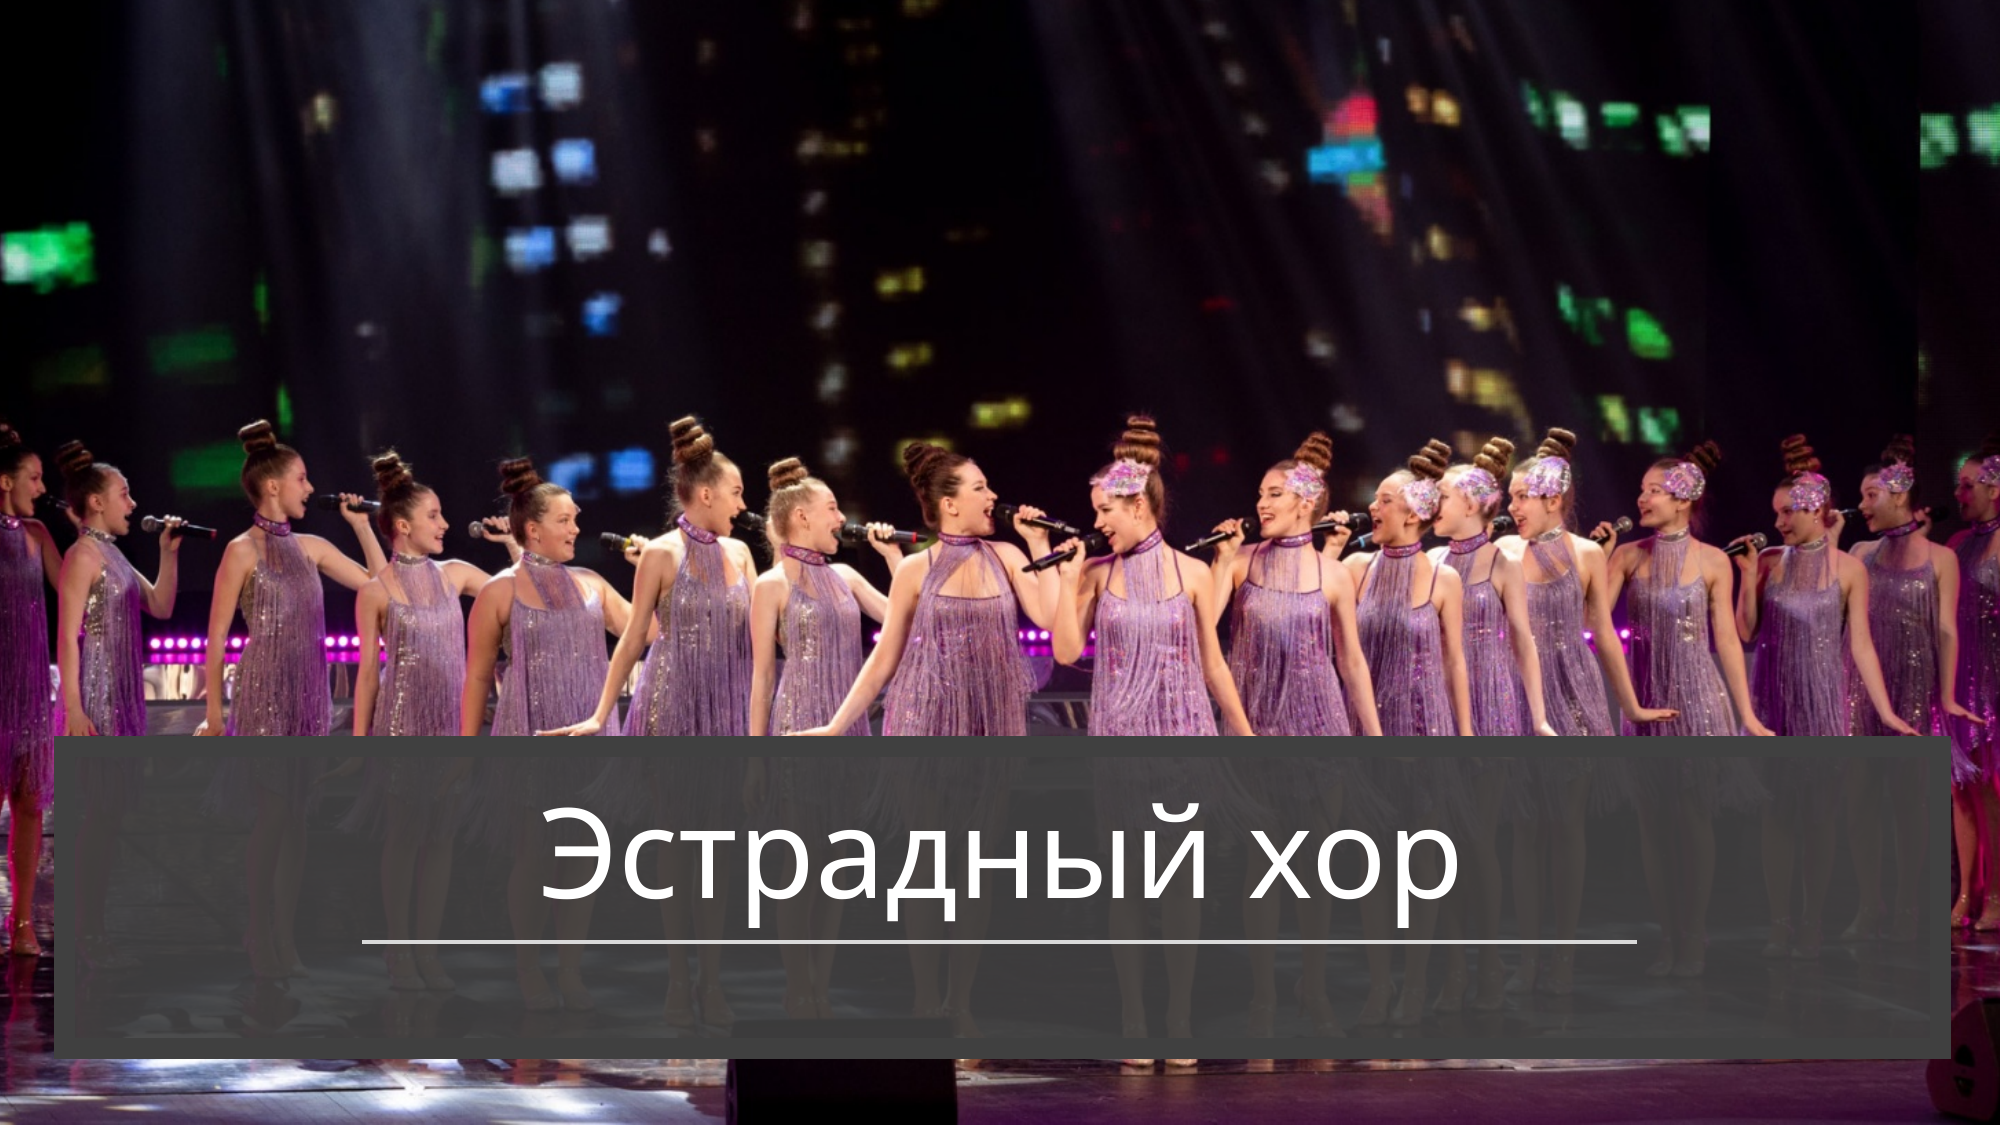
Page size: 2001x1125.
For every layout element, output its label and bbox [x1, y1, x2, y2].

list [0, 0, 2000, 1125]
